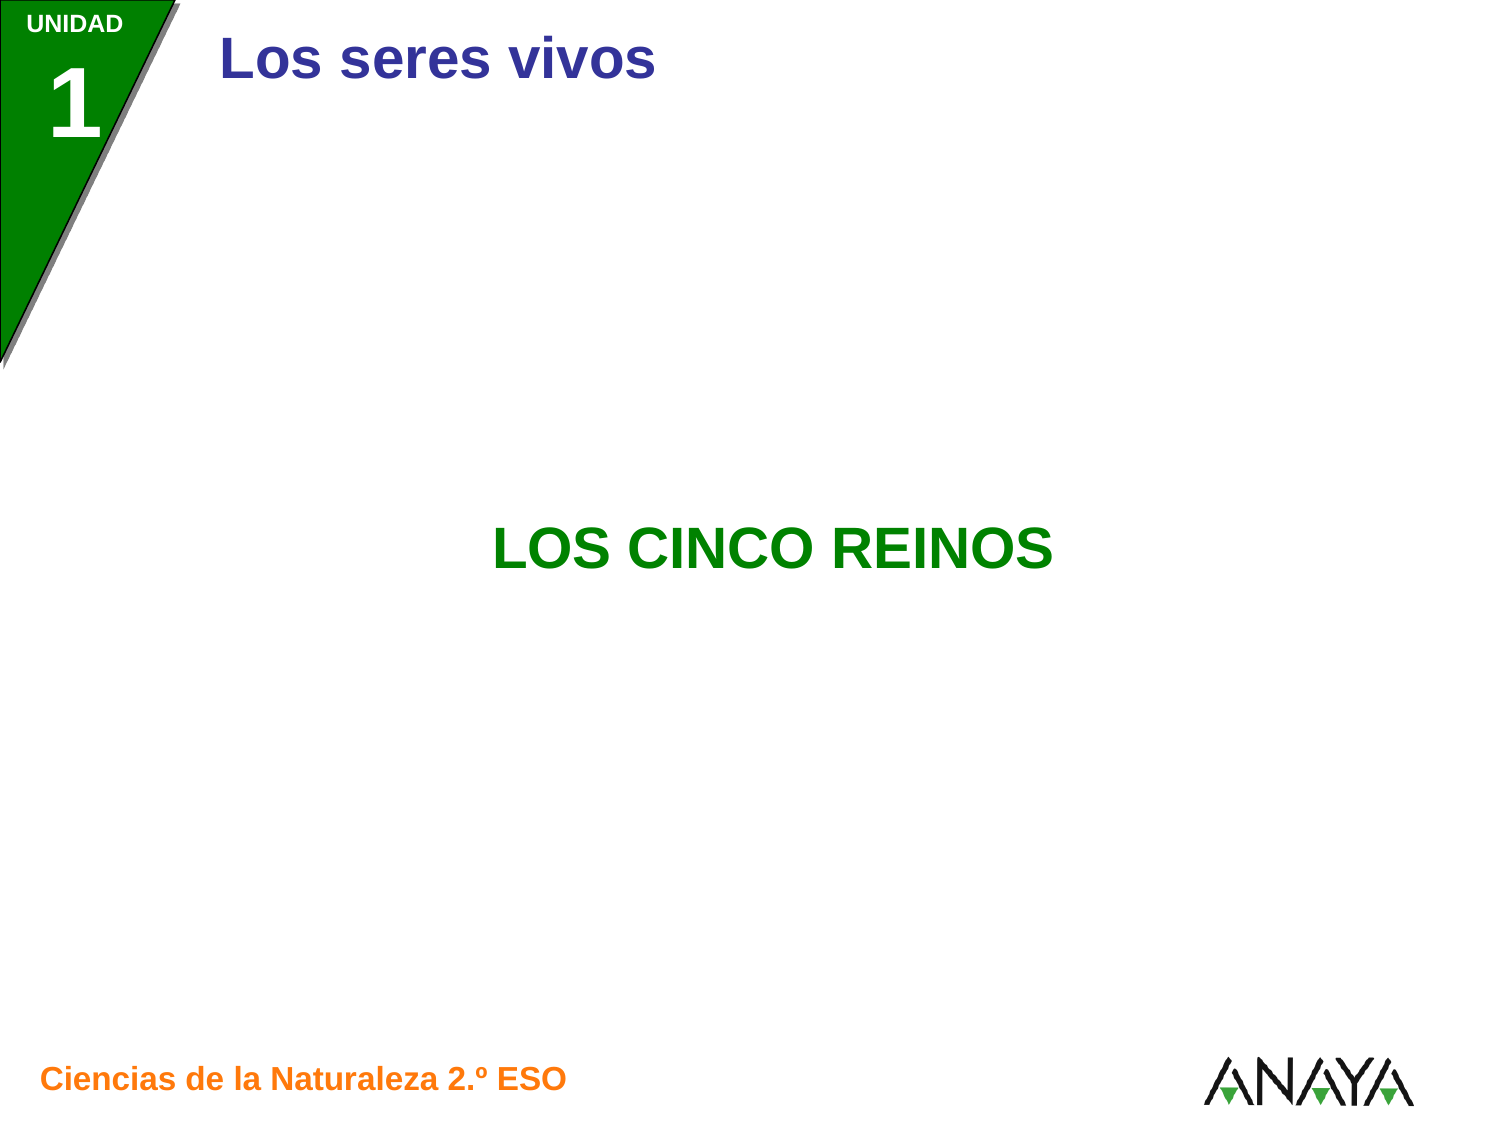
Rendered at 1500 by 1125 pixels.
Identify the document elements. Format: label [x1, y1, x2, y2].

picture [1175, 1029, 1457, 1125]
